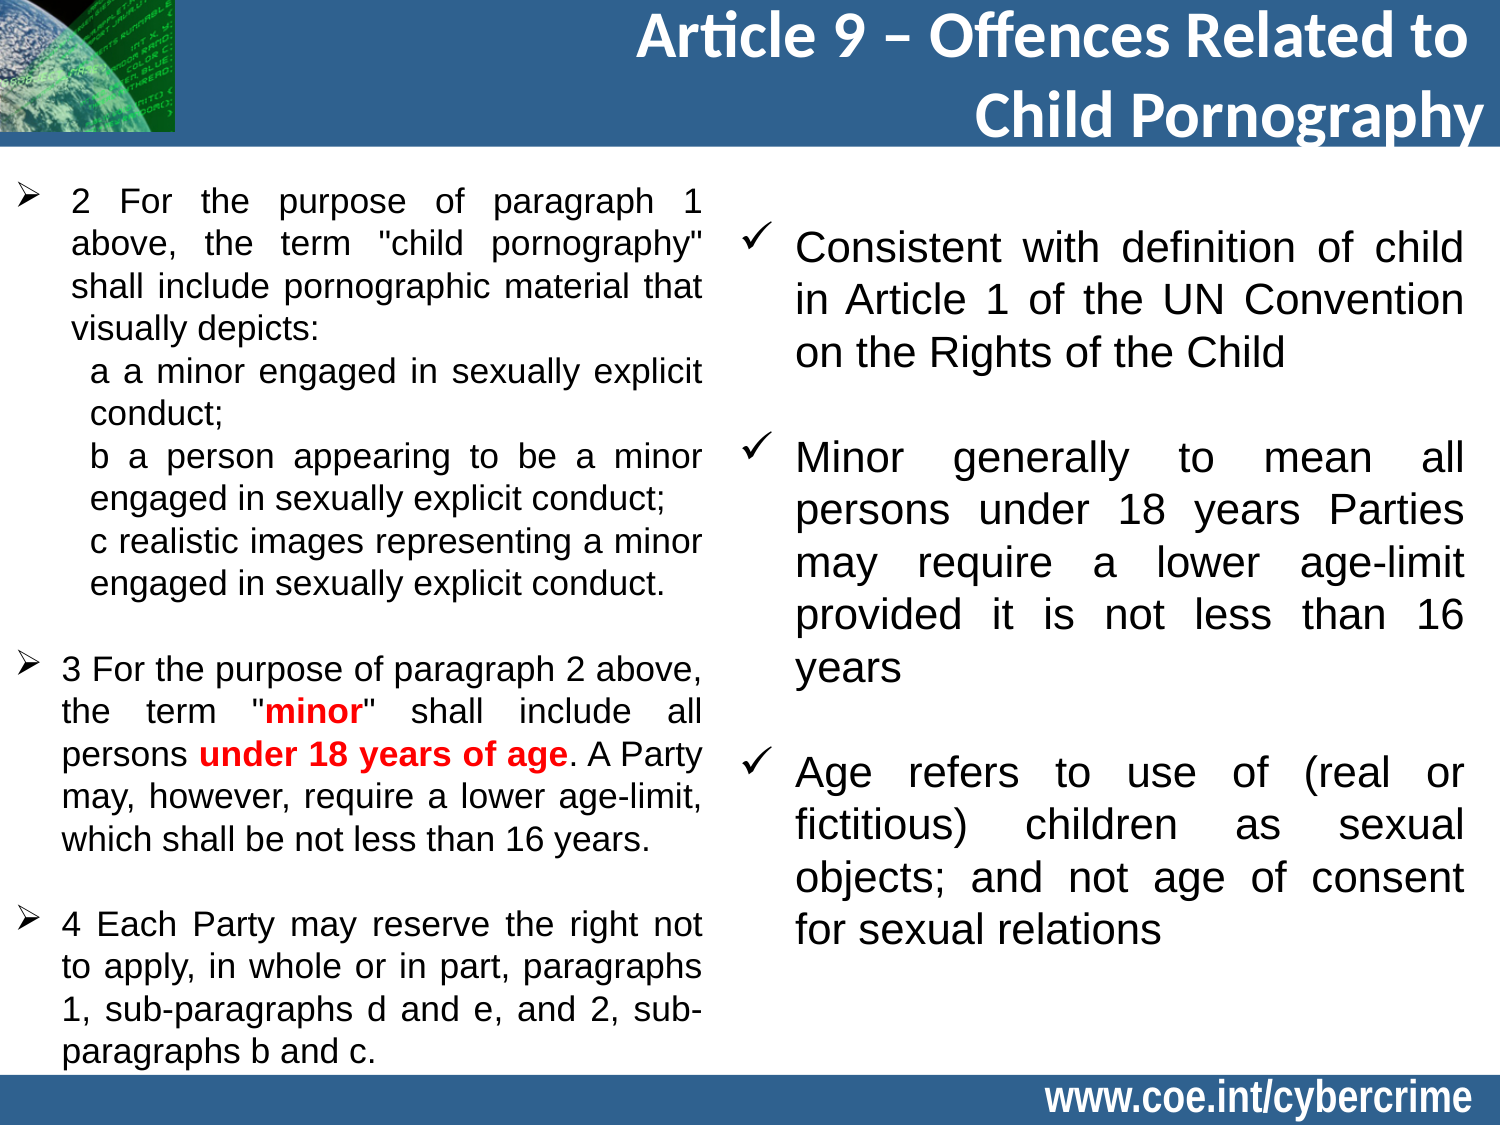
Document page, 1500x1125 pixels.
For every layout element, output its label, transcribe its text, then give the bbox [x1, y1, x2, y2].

text_box 2 For the purpose of paragraph 1 above, the term "child pornography" shall include pornographic material that visually depicts: a a minor engaged in sexually explicit conduct; b a person appearing to be a minor engaged in sexually explicit conduct; c realistic images representing a minor engaged in sexually explicit conduct. 3 For the purpose of paragraph 2 above, the term "minor" shall include all persons under 18 years of age. A Party may, however, require a lower age-limit, which shall be not less than 16 years. 4 Each Party may reserve the right not to apply, in whole or in part, paragraphs 1, sub-paragraphs d and e, and 2, sub-paragraphs b and c. [0, 170, 718, 1079]
text_box www.coe.int/cybercrime [1030, 1059, 1500, 1125]
text_box Consistent with definition of child in Article 1 of the UN Convention on the Rights of the Child Minor generally to mean all persons under 18 years Parties may require a lower age-limit provided it is not less than 16 years Age refers to use of (real or fictitious) children as sexual objects; and not age of consent for sexual relations [724, 211, 1480, 961]
text_box Article 9 – Offences Related to Child Pornography [0, 0, 1500, 149]
picture [0, 0, 175, 132]
text_box [0, 1073, 1030, 1125]
